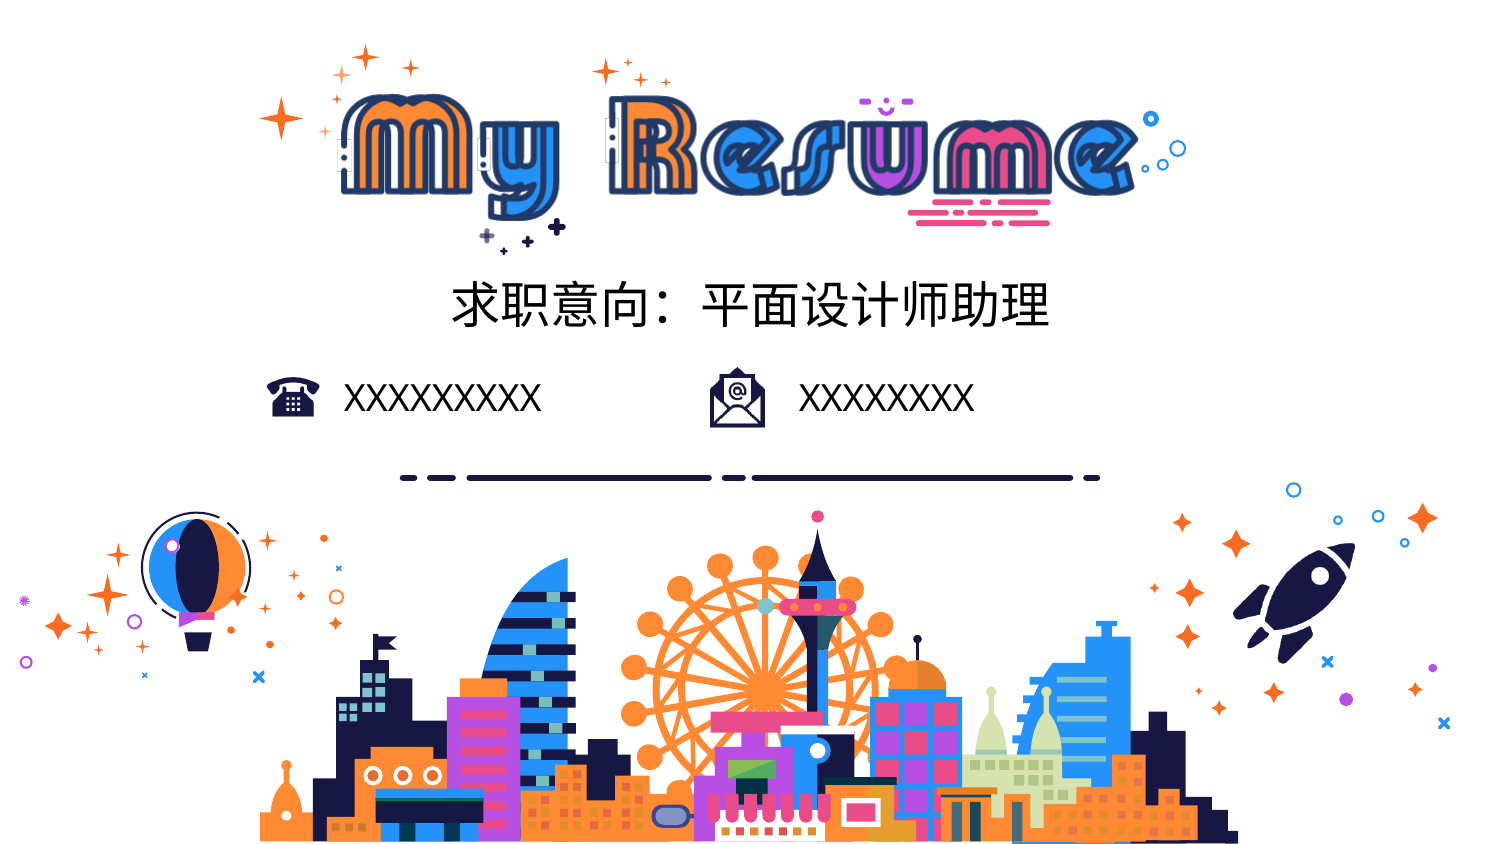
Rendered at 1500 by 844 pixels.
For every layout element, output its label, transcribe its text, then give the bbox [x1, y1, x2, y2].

text_box [19, 655, 33, 669]
text_box [126, 614, 134, 630]
text_box [1285, 482, 1302, 498]
text_box XXXXXXXXX [329, 366, 671, 427]
picture [241, 58, 1258, 241]
text_box [1371, 509, 1385, 523]
text_box [1405, 679, 1426, 700]
text_box [141, 671, 149, 679]
text_box [105, 542, 132, 568]
picture [704, 364, 770, 430]
text_box [86, 573, 129, 617]
text_box XXXXXXXX [784, 366, 1246, 427]
text_box [92, 644, 105, 656]
text_box [351, 43, 380, 58]
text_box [134, 510, 252, 652]
text_box [0, 0, 1500, 844]
text_box [1427, 662, 1439, 674]
text_box [1261, 679, 1287, 706]
text_box [1404, 500, 1441, 536]
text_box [20, 597, 29, 605]
picture [260, 364, 326, 430]
text_box [1399, 538, 1410, 548]
text_box [1333, 515, 1343, 526]
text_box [260, 510, 1239, 844]
text_box 求职意向：平面设计师助理 [420, 266, 1080, 341]
text_box [76, 621, 99, 644]
text_box [42, 610, 75, 643]
text_box [1337, 691, 1355, 708]
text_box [521, 241, 534, 248]
picture [1239, 531, 1366, 675]
text_box [1437, 715, 1451, 731]
text_box [252, 670, 260, 684]
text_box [500, 247, 508, 255]
